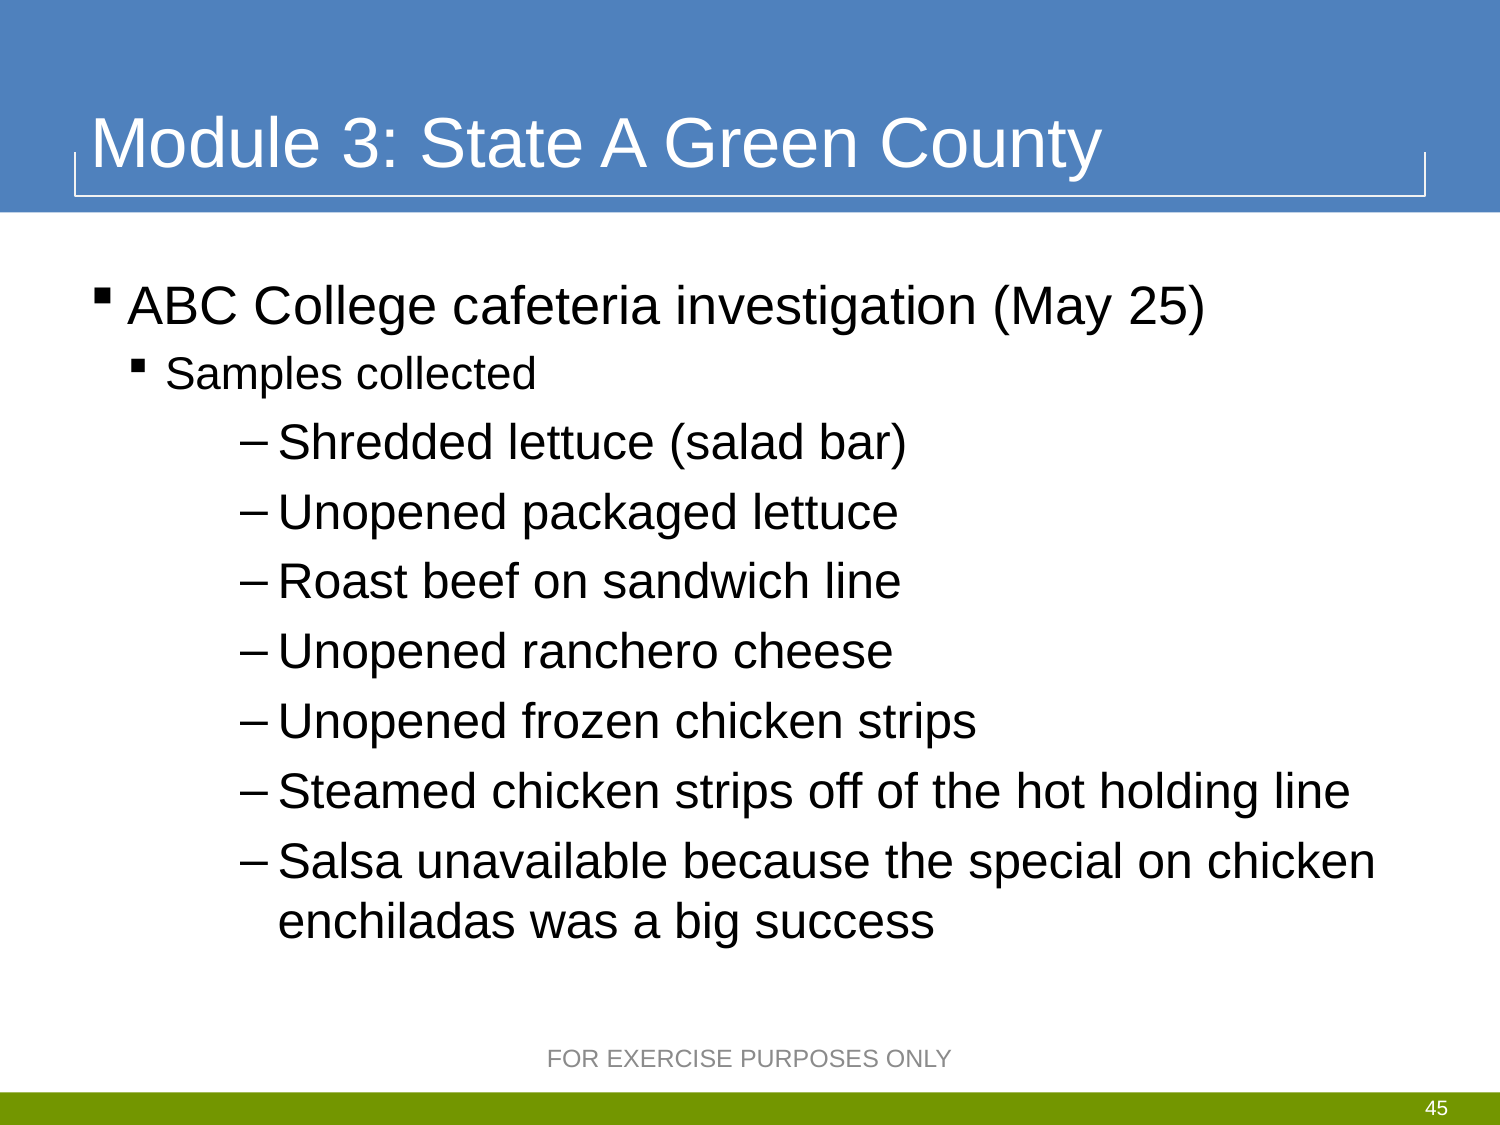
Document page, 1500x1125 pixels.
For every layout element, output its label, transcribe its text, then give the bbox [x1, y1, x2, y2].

footer FOR EXERCISE PURPOSES ONLY [512, 1042, 988, 1103]
title Module 3: State A Green County [74, 44, 1426, 233]
list ABC College cafeteria investigation (May 25) Samples collected Shredded lettuce (salad bar) Unopened packaged lettuce Roast beef on sandwich line Unopened ranchero cheese Unopened frozen chicken strips Steamed chicken strips off of the hot holding line Salsa unavailable because the special on chicken enchiladas was a big success [74, 262, 1426, 1006]
